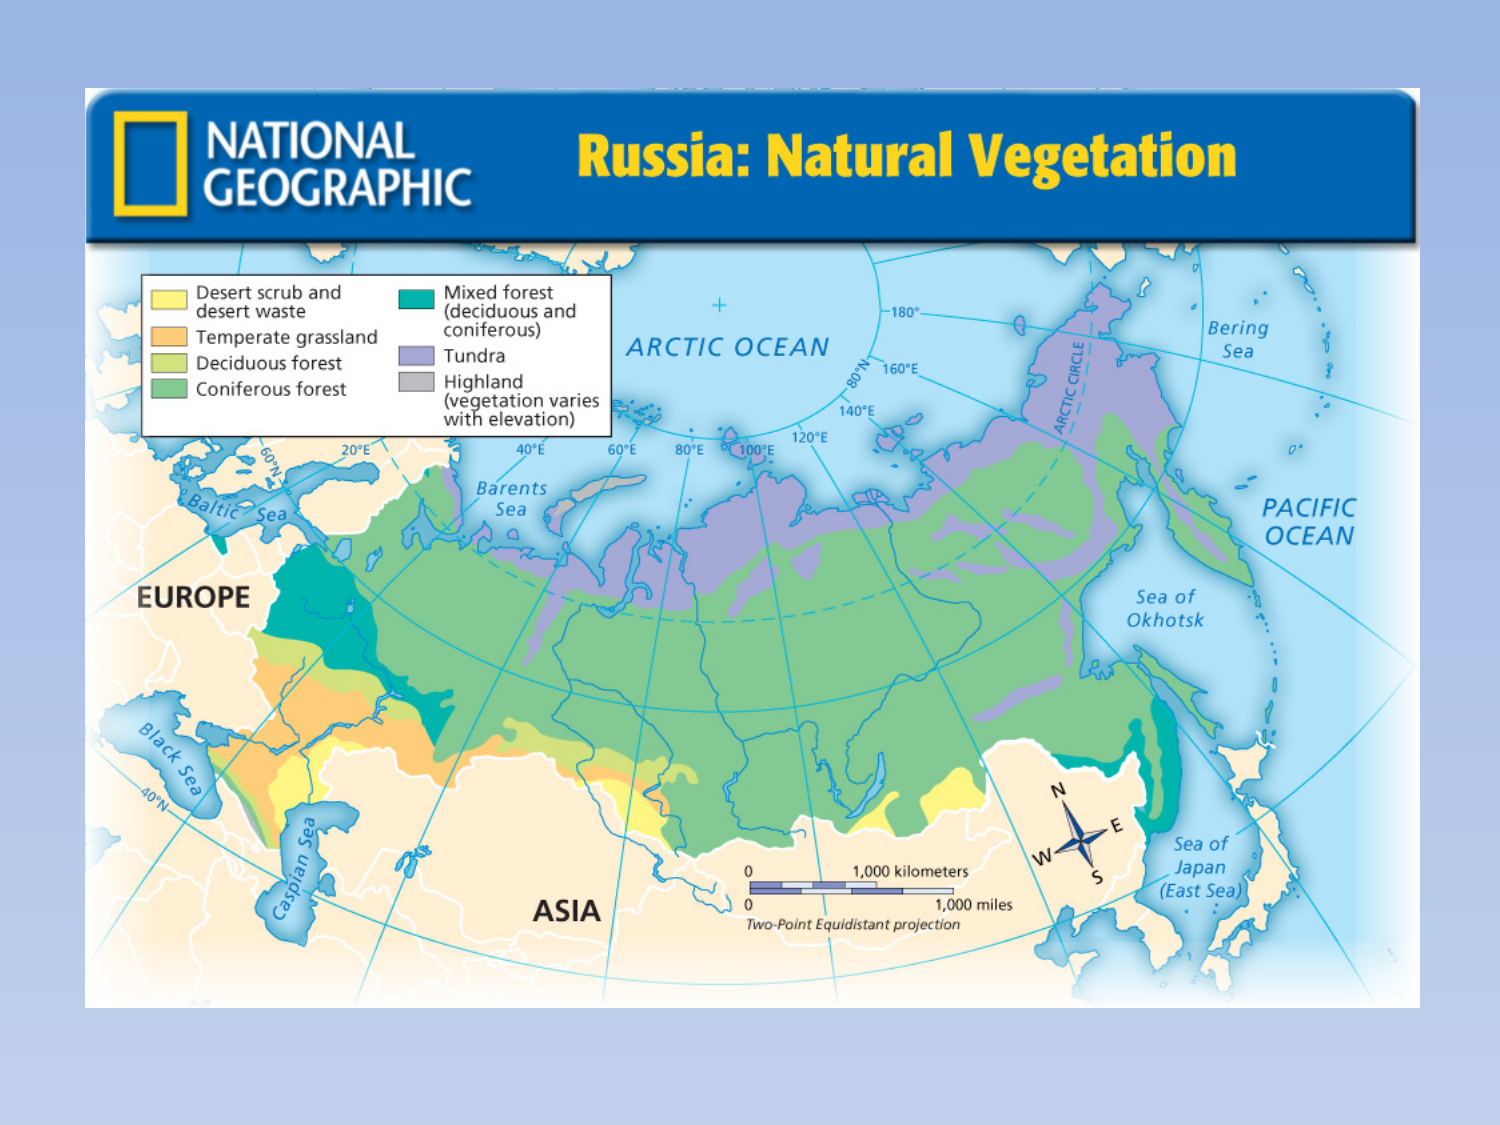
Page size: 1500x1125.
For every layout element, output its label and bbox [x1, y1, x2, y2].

picture [85, 88, 1421, 1009]
